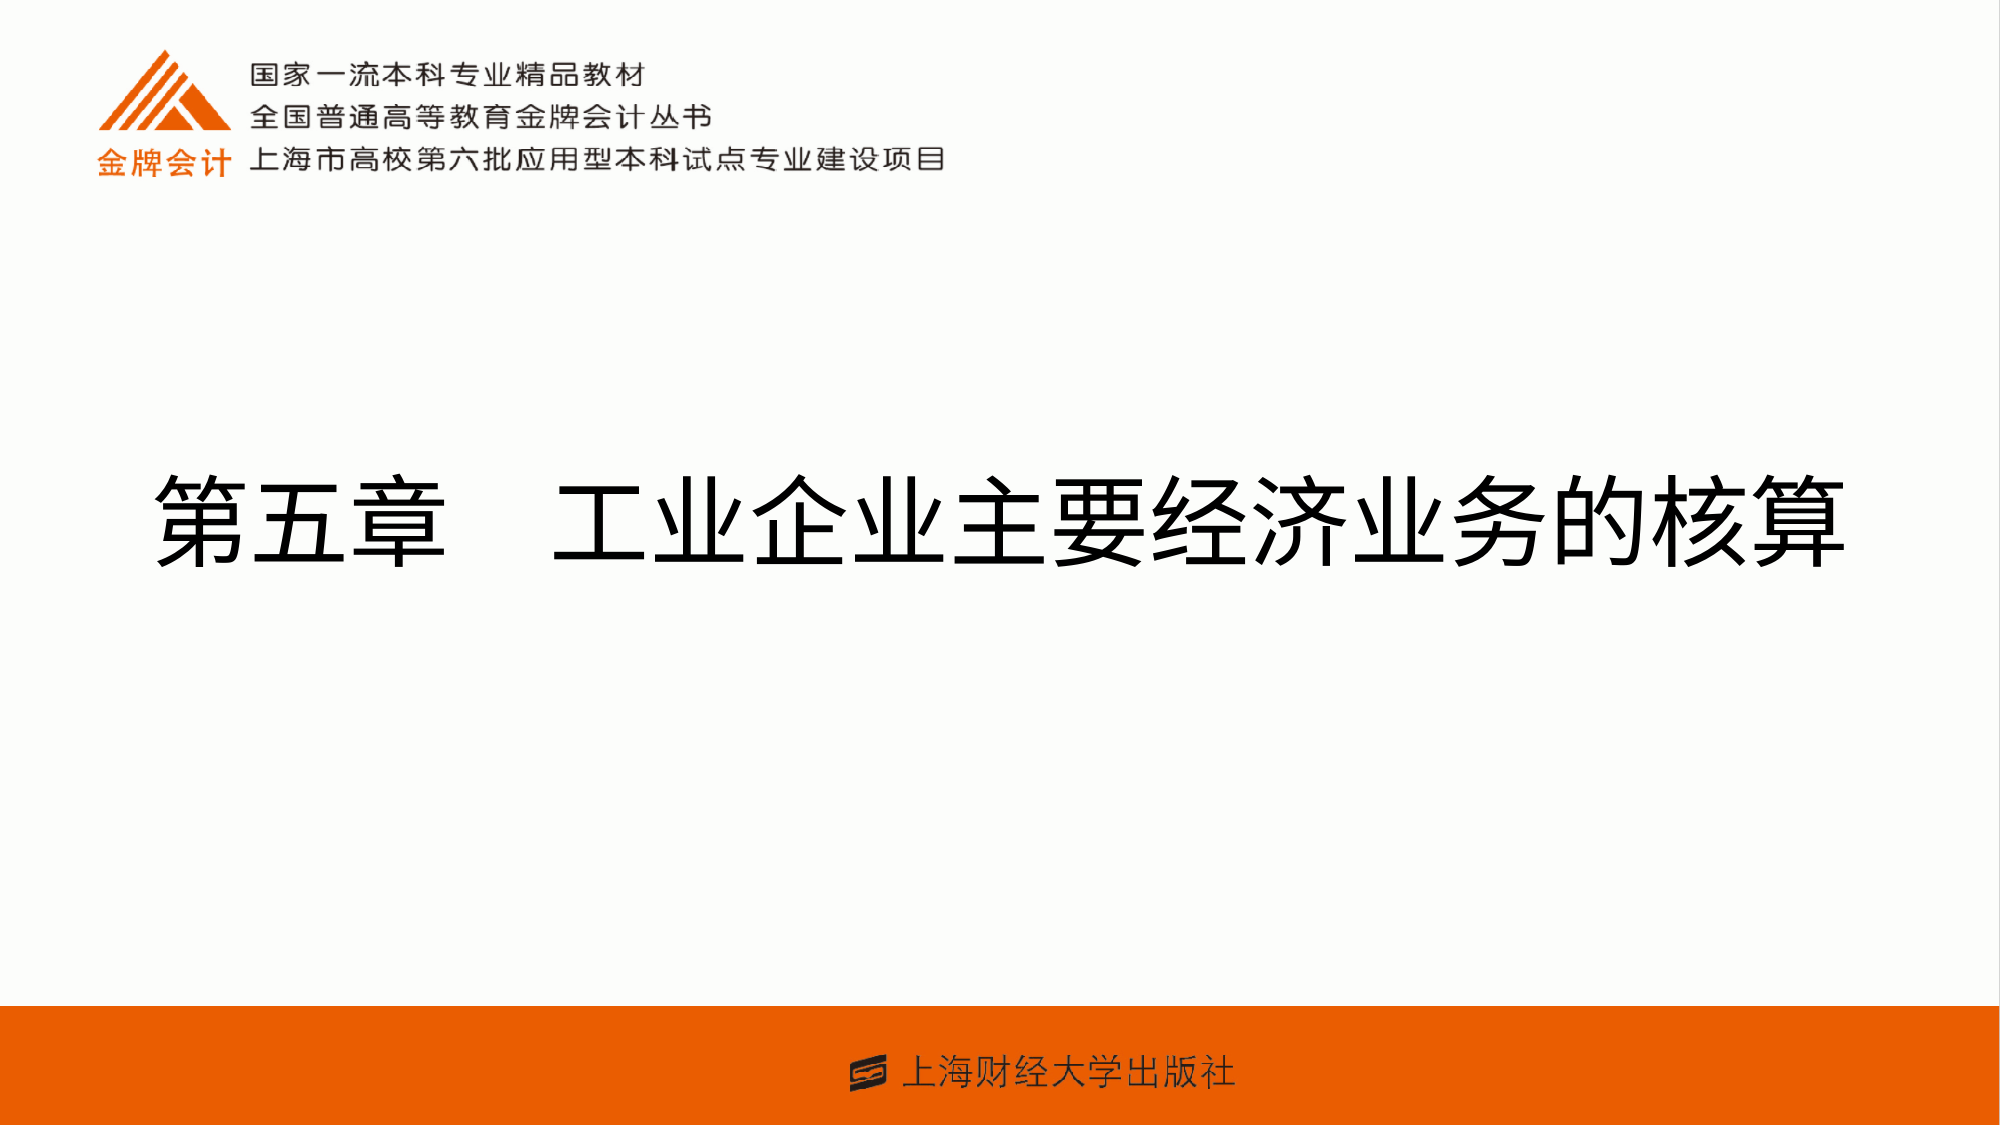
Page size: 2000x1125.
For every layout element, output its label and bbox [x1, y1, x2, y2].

list [0, 0, 2000, 1125]
